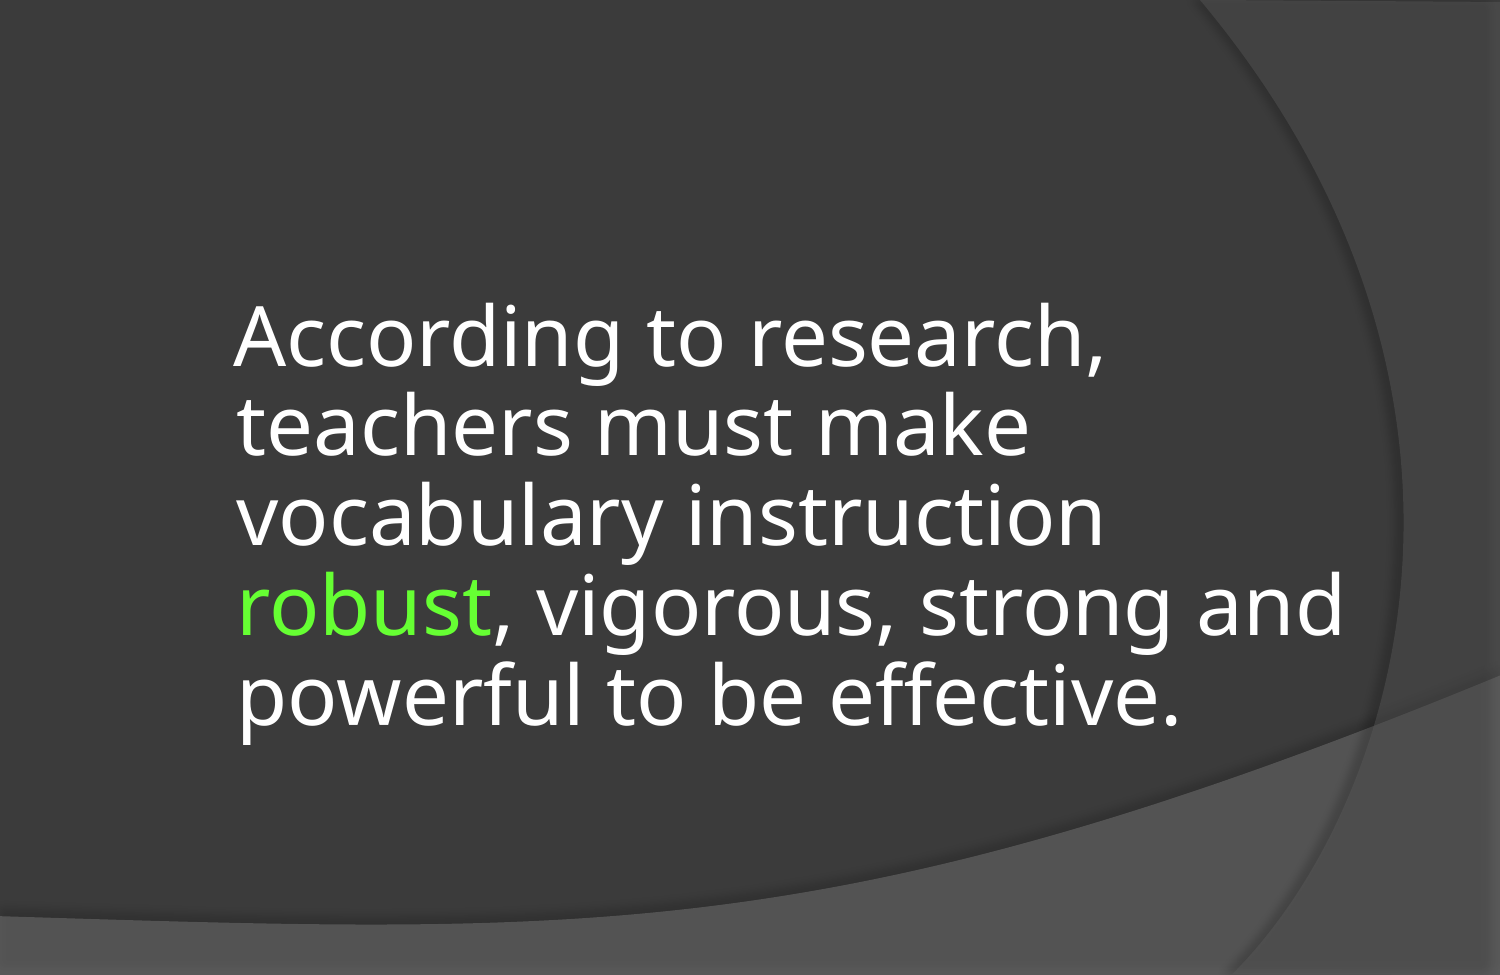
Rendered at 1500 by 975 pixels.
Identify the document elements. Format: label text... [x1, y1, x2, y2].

text_box According to research, teachers must make vocabulary instruction robust, vigorous, strong and powerful to be effective. [99, 200, 1388, 838]
